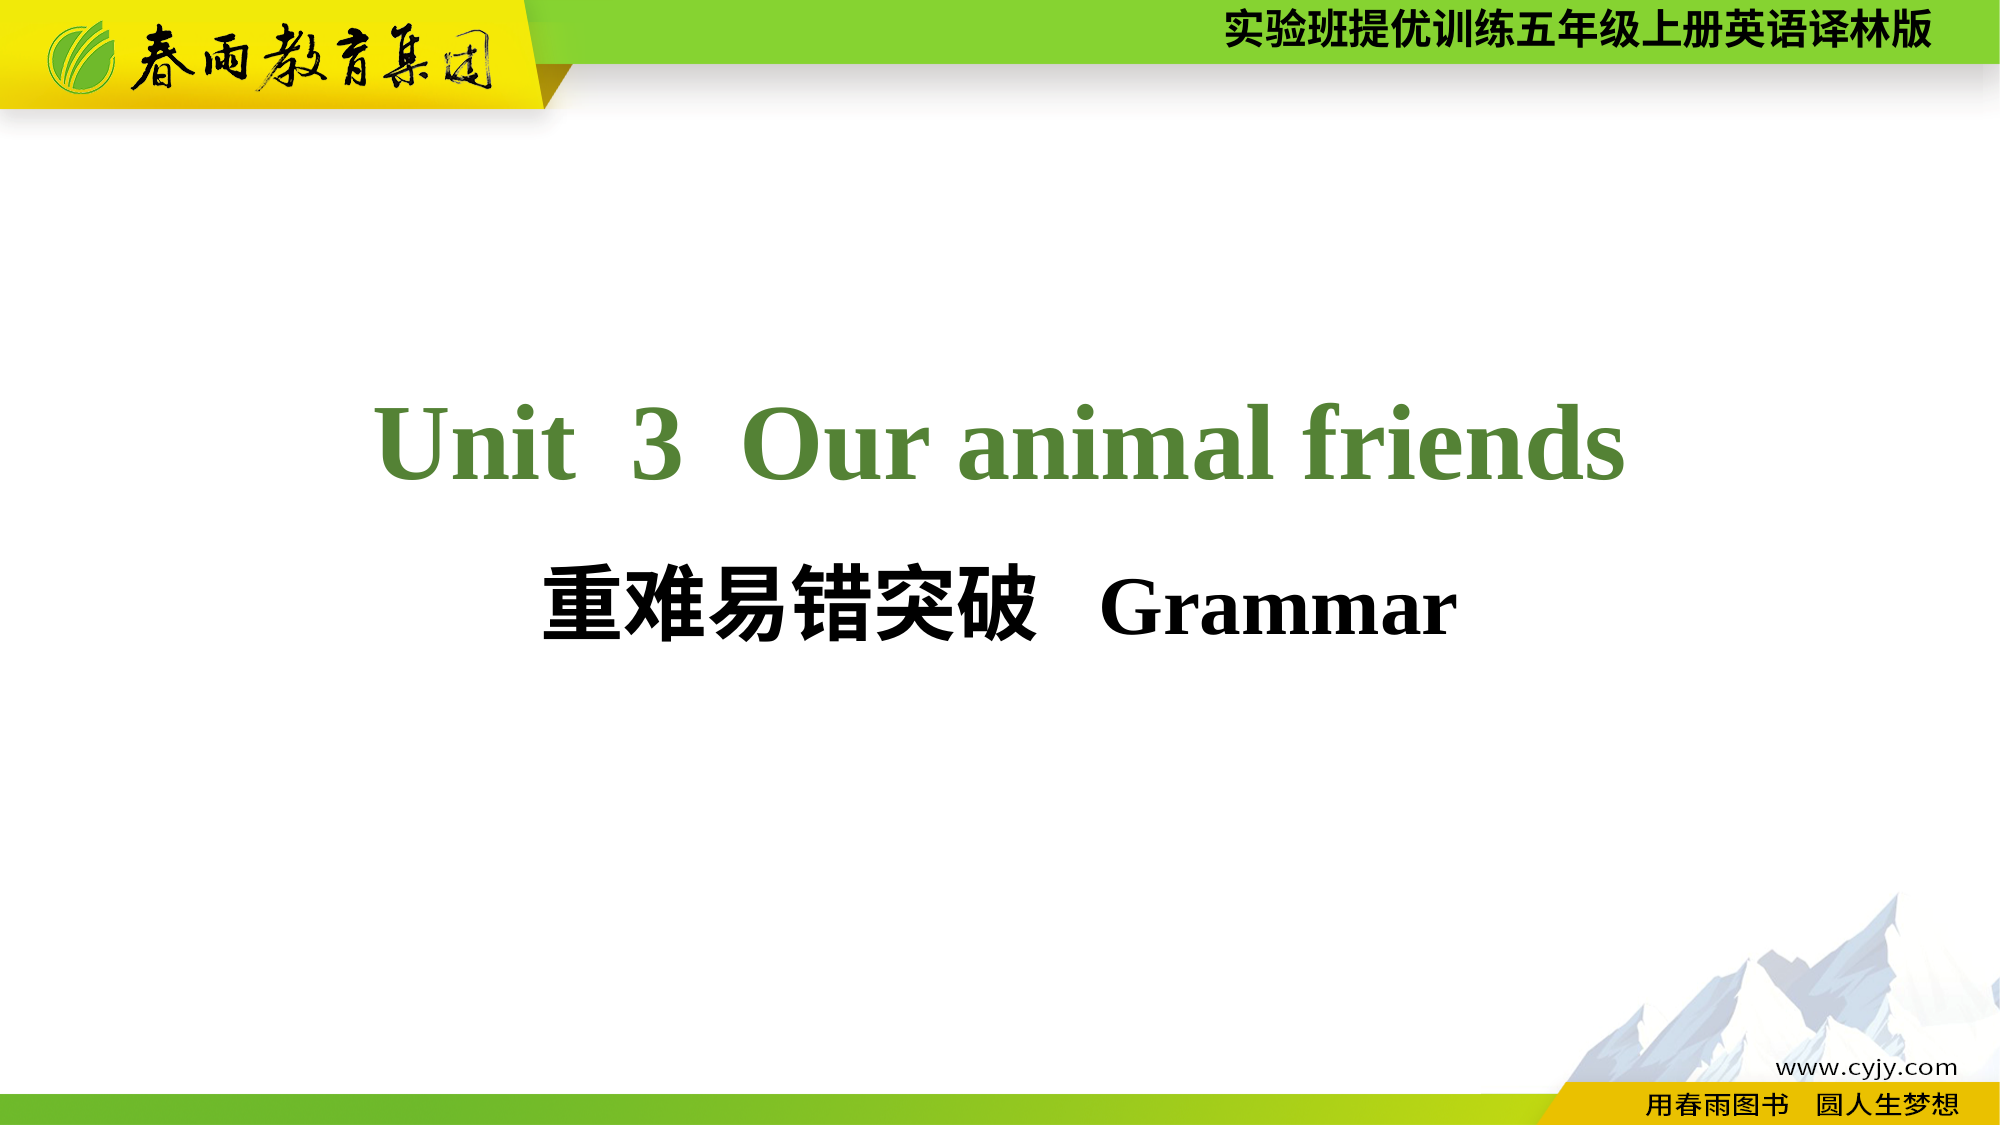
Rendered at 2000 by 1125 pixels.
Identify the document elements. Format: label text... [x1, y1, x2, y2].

text_box Unit 3 Our animal friends 重难易错突破 Grammar [0, 298, 2000, 659]
picture [0, 0, 2000, 298]
picture [0, 659, 2000, 1125]
